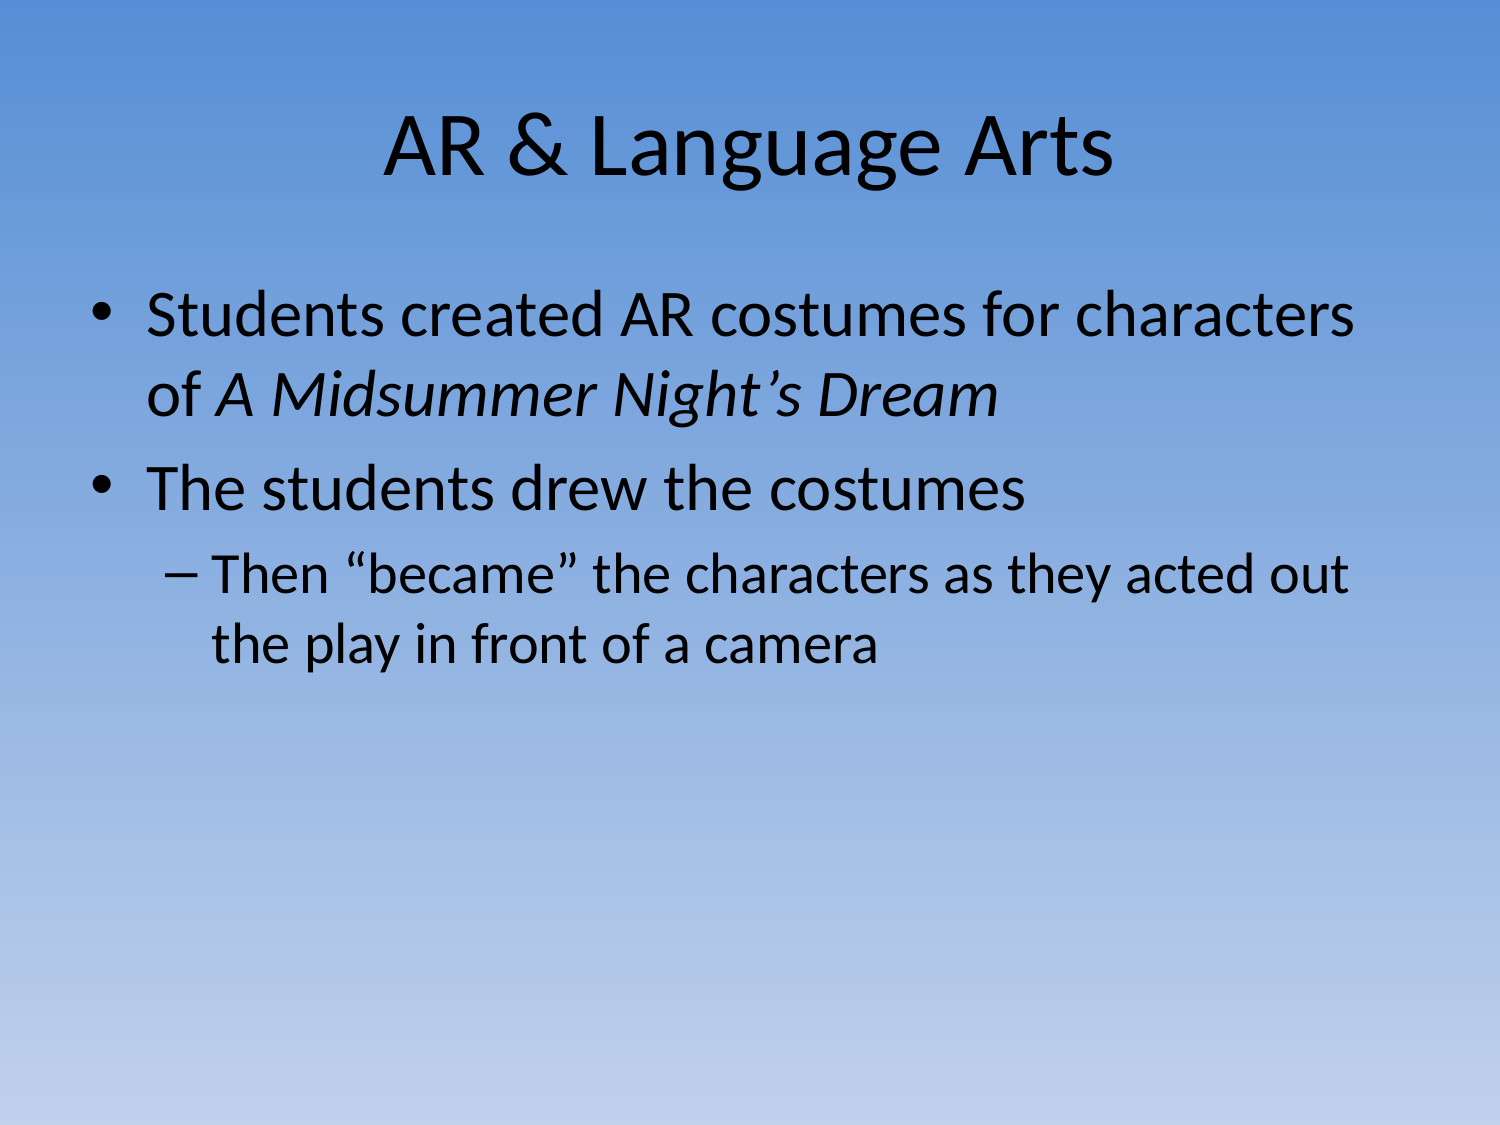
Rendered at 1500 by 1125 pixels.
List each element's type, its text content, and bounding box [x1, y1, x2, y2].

title AR & Language Arts [75, 45, 1425, 233]
list Students created AR costumes for characters of A Midsummer Night’s Dream The students drew the costumes Then “became” the characters as they acted out the play in front of a camera [75, 262, 1425, 1005]
